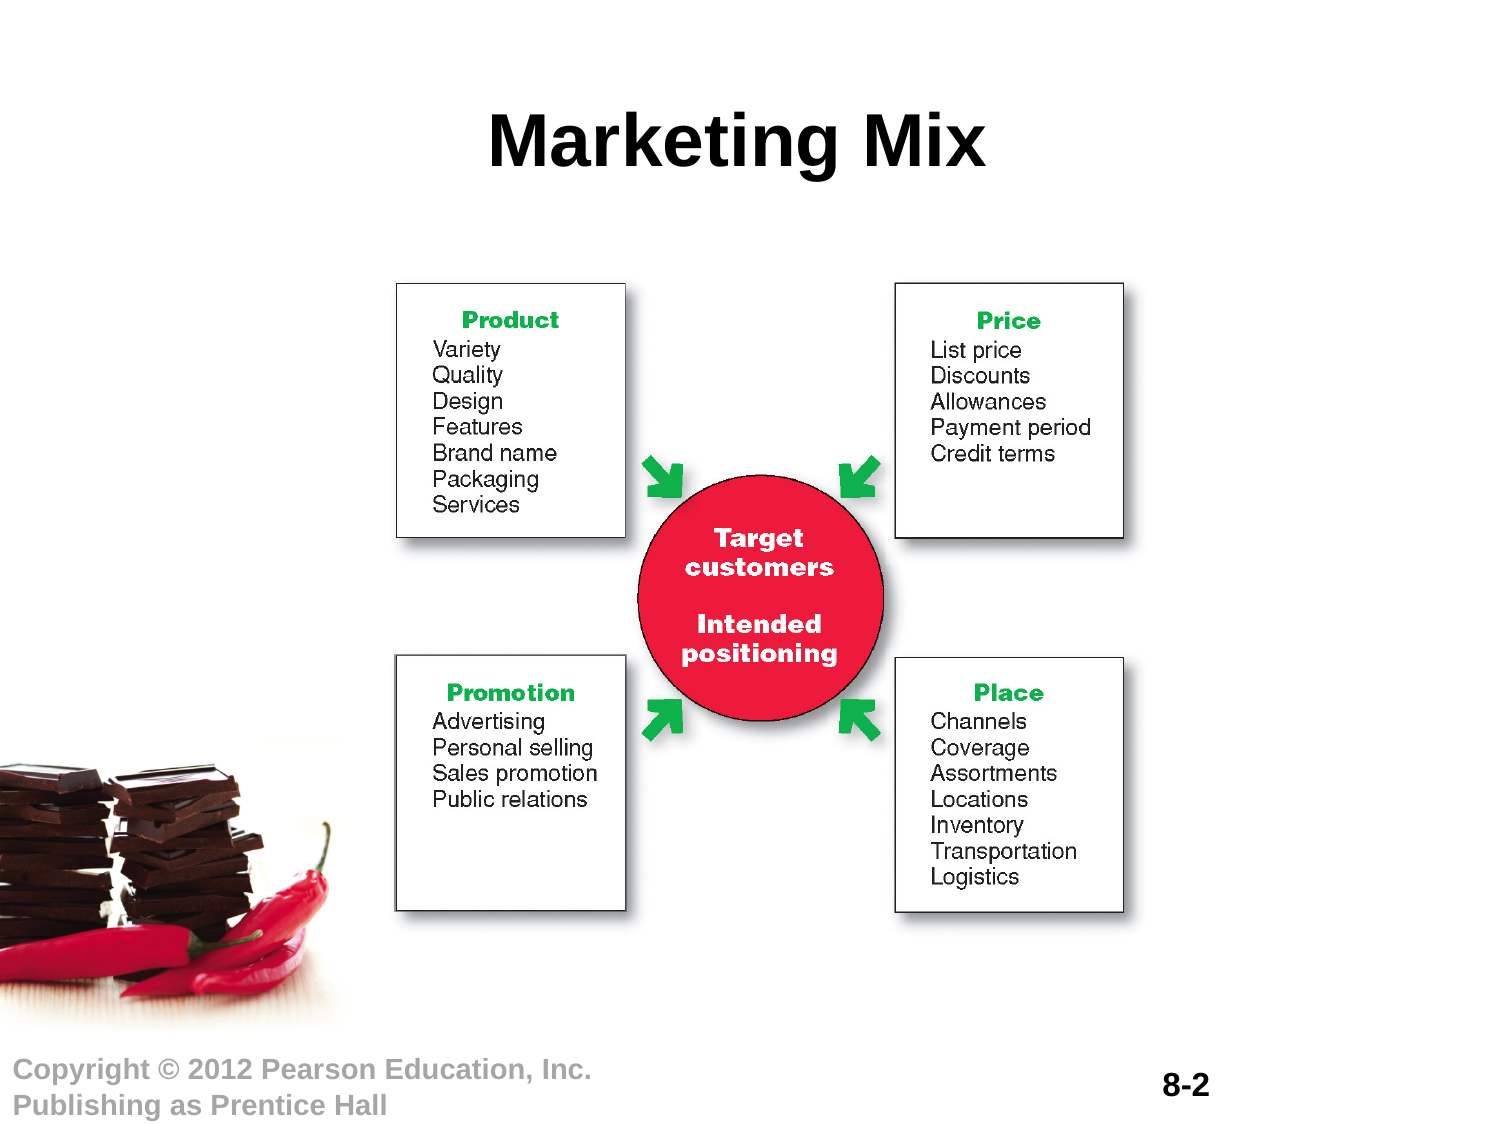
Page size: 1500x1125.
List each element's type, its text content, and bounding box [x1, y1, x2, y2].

picture [387, 274, 1150, 938]
text_box Marketing Mix [99, 50, 1375, 238]
picture [0, 737, 361, 1038]
